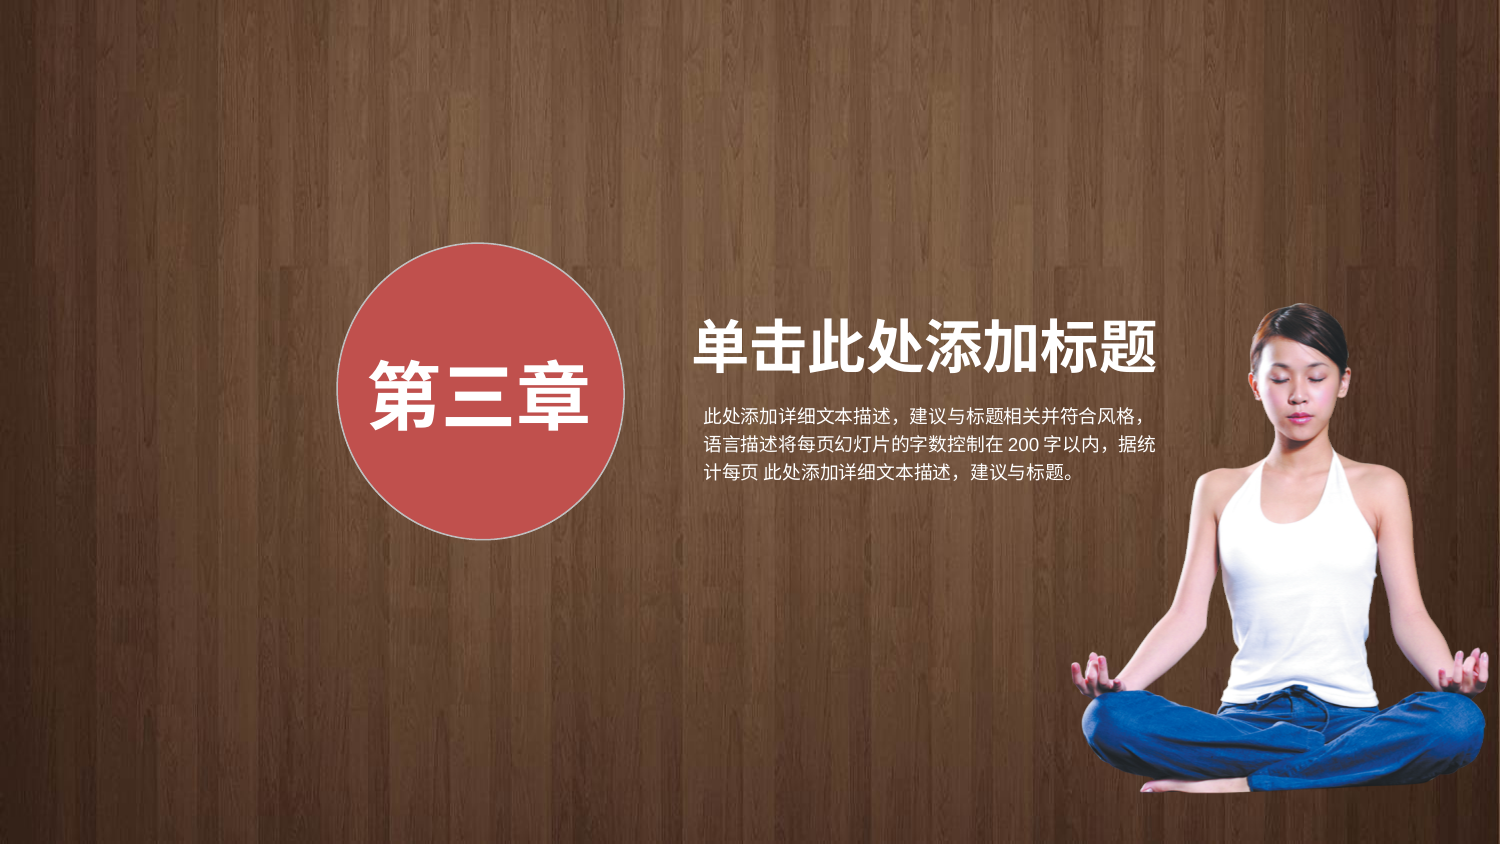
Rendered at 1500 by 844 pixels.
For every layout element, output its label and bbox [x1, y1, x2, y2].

text_box [337, 242, 625, 541]
picture [0, 0, 1500, 844]
text_box [676, 302, 1223, 493]
